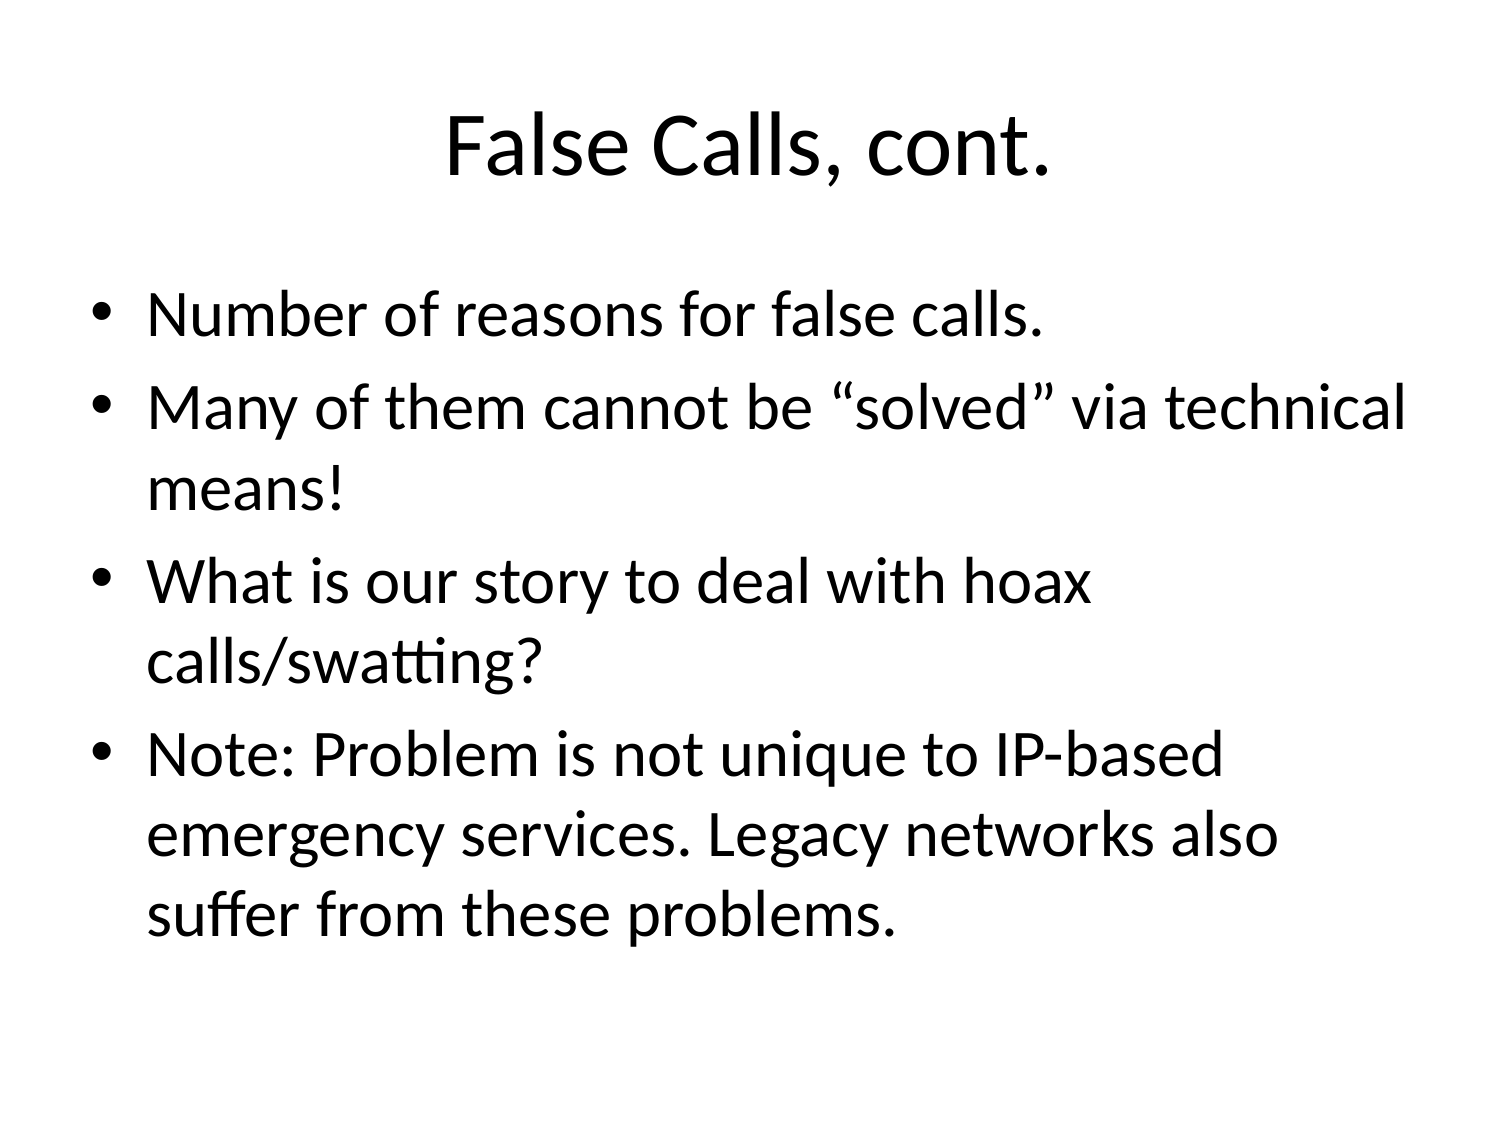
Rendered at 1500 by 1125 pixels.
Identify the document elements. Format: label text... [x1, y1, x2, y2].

title False Calls, cont. [75, 45, 1425, 233]
list Number of reasons for false calls. Many of them cannot be “solved” via technical means! What is our story to deal with hoax calls/swatting? Note: Problem is not unique to IP-based emergency services. Legacy networks also suffer from these problems. [75, 262, 1425, 1005]
